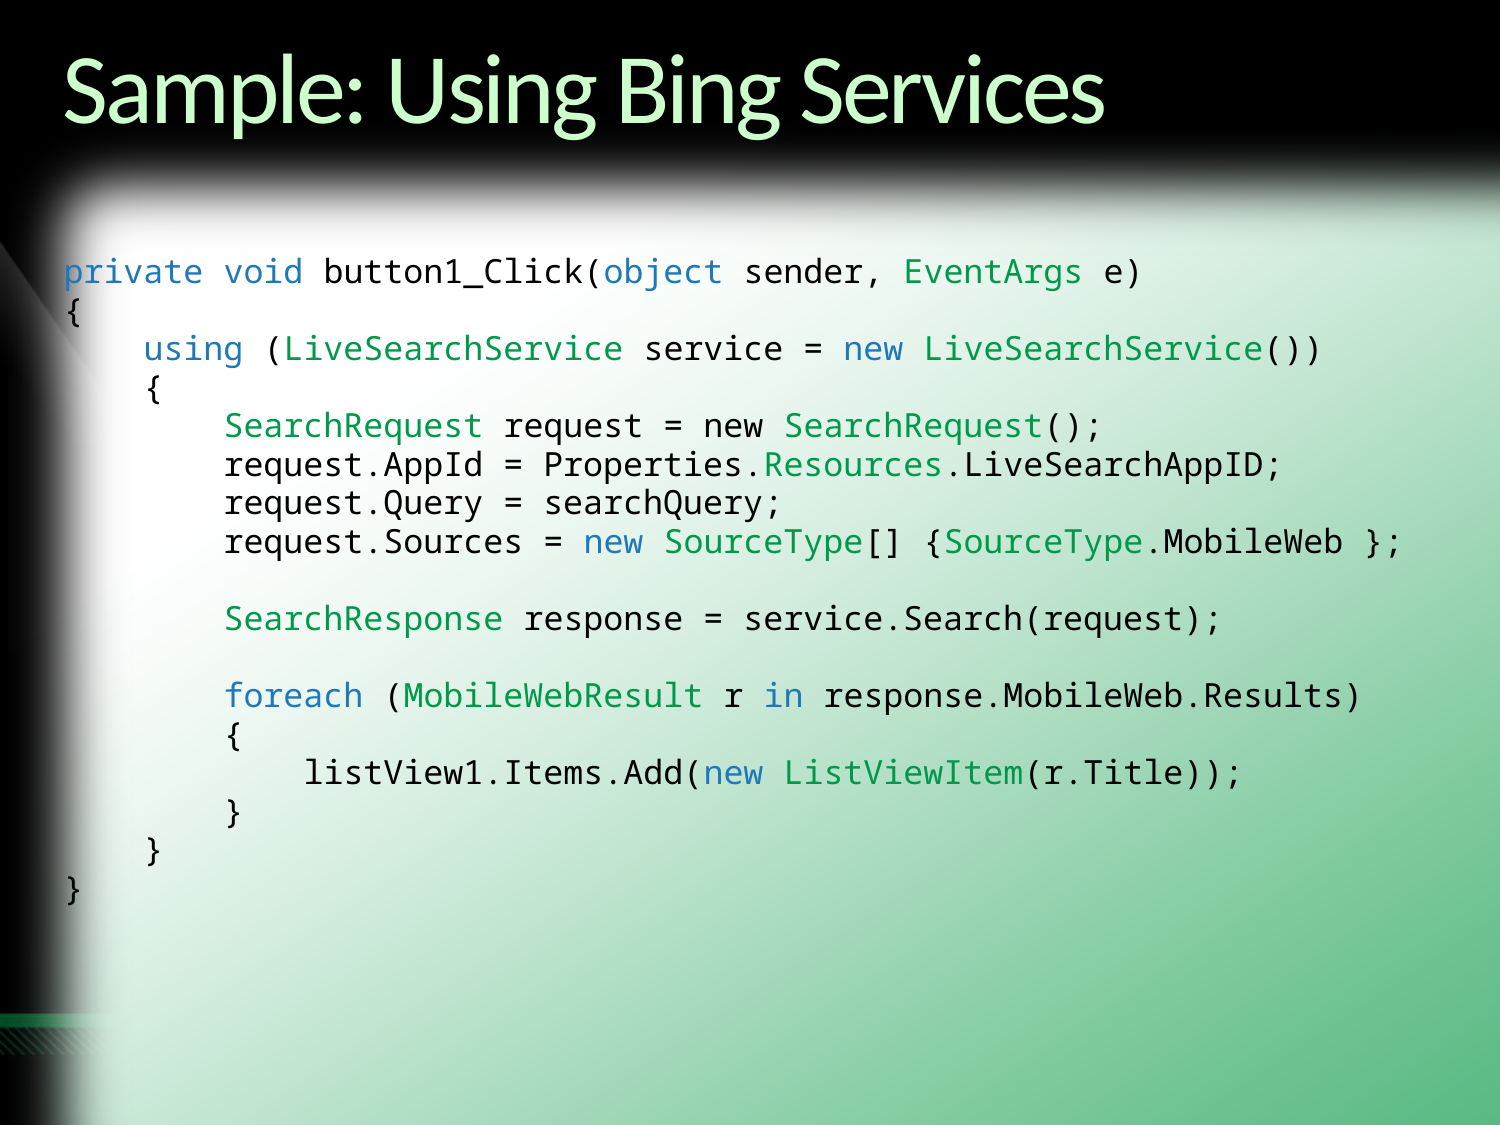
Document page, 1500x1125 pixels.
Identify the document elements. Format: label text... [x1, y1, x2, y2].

title Sample: Using Bing Services [62, 37, 1438, 147]
picture [0, 0, 1500, 1125]
list private void button1_Click(object sender, EventArgs e) { using (LiveSearchService service = new LiveSearchService()) { SearchRequest request = new SearchRequest(); request.AppId = Properties.Resources.LiveSearchAppID; request.Query = searchQuery; request.Sources = new SourceType[] {SourceType.MobileWeb }; SearchResponse response = service.Search(request); foreach (MobileWebResult r in response.MobileWeb.Results) { listView1.Items.Add(new ListViewItem(r.Title)); } } } [63, 257, 1500, 537]
